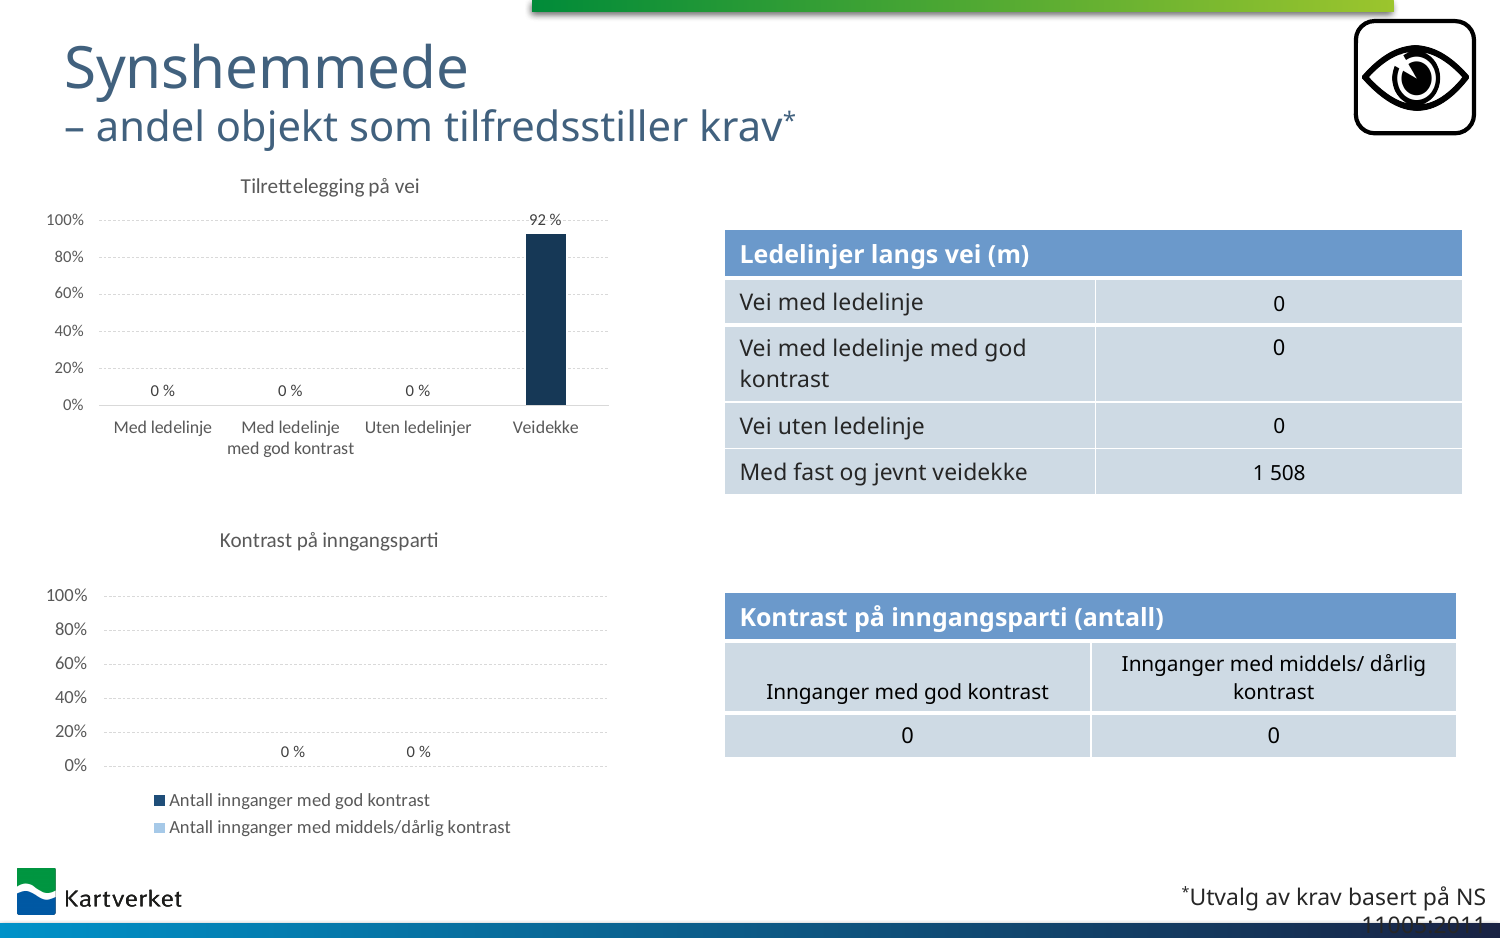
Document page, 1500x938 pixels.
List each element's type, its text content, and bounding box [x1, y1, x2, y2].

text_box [1355, 20, 1475, 134]
table_cell Vei med ledelinje med god kontrast [725, 327, 1095, 401]
table_cell Innganger med god kontrast [725, 643, 1090, 711]
table_cell Innganger med middels/ dårlig kontrast [1092, 643, 1456, 711]
table_cell 0 [1092, 715, 1456, 757]
table_cell Vei uten ledelinje [725, 403, 1095, 448]
picture [41, 520, 618, 846]
text_box *Utvalg av krav basert på NS 11005:2011 [1068, 873, 1500, 938]
table_cell Vei med ledelinje [725, 280, 1095, 323]
table_cell 0 [1096, 327, 1462, 401]
table_cell 0 [725, 715, 1090, 757]
table_cell 0 [1096, 280, 1462, 323]
text_box Synshemmede – andel objekt som tilfredsstiller krav* [49, 24, 1431, 158]
table_header Kontrast på inngangsparti (antall) [725, 593, 1456, 639]
table_cell Med fast og jevnt veidekke [725, 449, 1095, 494]
table_cell 1 508 [1096, 449, 1462, 494]
picture [41, 166, 619, 492]
table_cell 0 [1096, 403, 1462, 448]
table_header Ledelinjer langs vei (m) [725, 230, 1462, 276]
